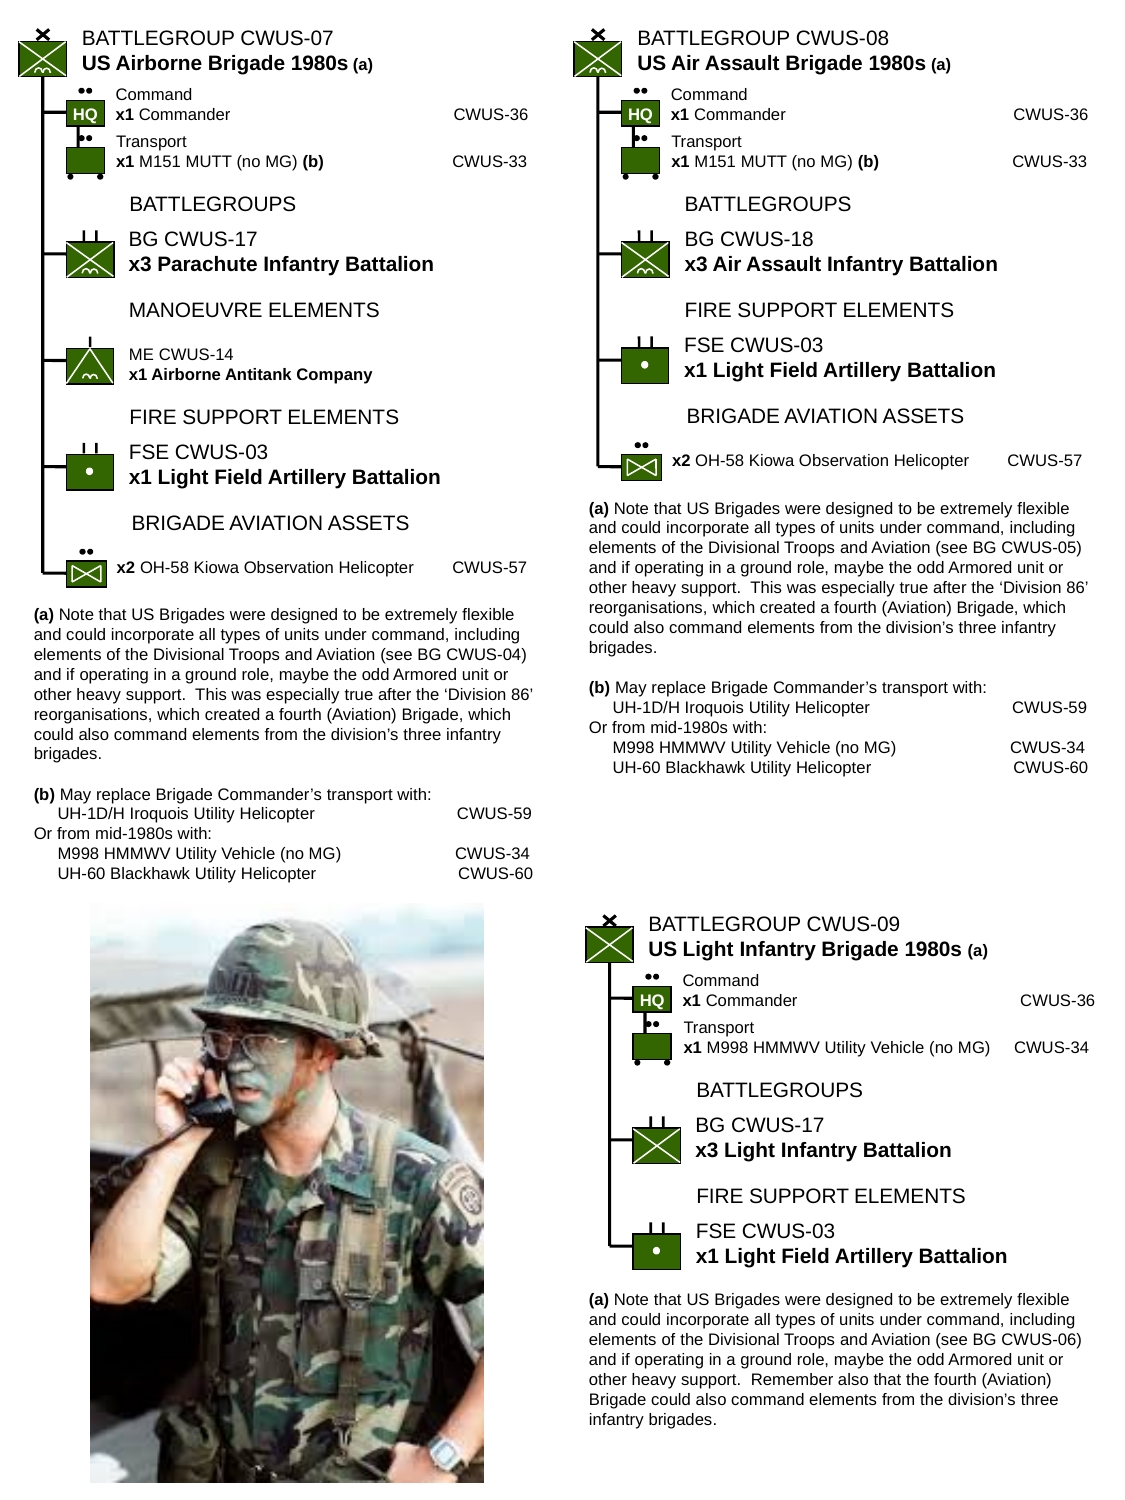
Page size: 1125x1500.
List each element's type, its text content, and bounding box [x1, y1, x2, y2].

text_box x2 OH-58 Kiowa Observation Helicopter CWUS-57 [101, 549, 543, 584]
text_box BATTLEGROUPS [669, 183, 867, 218]
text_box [633, 986, 672, 1013]
text_box Transport x1 M998 HMMWV Utility Vehicle (no MG) CWUS-34 [668, 1009, 1105, 1065]
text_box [83, 230, 97, 241]
text_box BG CWUS-18 x3 Air Assault Infantry Battalion [669, 218, 1013, 284]
text_box BATTLEGROUP CWUS-08 US Air Assault Brigade 1980s (a) [622, 17, 967, 83]
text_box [585, 927, 633, 963]
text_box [591, 29, 605, 40]
text_box BATTLEGROUPS [681, 1069, 878, 1104]
picture [90, 903, 484, 1483]
text_box (a) Note that US Brigades were designed to be extremely flexible and could incorporate all types of units under command, including elements of the Divisional Troops and Aviation (see BG CWUS-06) and if operating in a ground role, maybe the odd Armored unit or other heavy support. Remember also that the fourth (Aviation) Brigade could also command elements from the division’s three infantry brigades. [574, 1281, 1106, 1436]
text_box Command x1 Commander CWUS-36 [100, 76, 544, 132]
text_box MANOEUVRE ELEMENTS [114, 289, 395, 329]
text_box BATTLEGROUP CWUS-07 US Airborne Brigade 1980s (a) [67, 17, 389, 83]
text_box (a) Note that US Brigades were designed to be extremely flexible and could incorporate all types of units under command, including elements of the Divisional Troops and Aviation (see BG CWUS-05) and if operating in a ground role, maybe the odd Armored unit or other heavy support. This was especially true after the ‘Division 86’ reorganisations, which created a fourth (Aviation) Brigade, which could also command elements from the division’s three infantry brigades. (b) May replace Brigade Commander’s transport with: UH-1D/H Iroquois Utility Helicopter CWUS-59 Or from mid-1980s with: M998 HMMWV Utility Vehicle (no MG) CWUS-34 UH-60 Blackhawk Utility Helicopter CWUS-60 [574, 490, 1106, 785]
text_box FIRE SUPPORT ELEMENTS [669, 289, 970, 324]
text_box BATTLEGROUPS [114, 183, 312, 218]
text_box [18, 41, 67, 77]
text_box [66, 454, 114, 491]
text_box Command x1 Commander CWUS-36 [667, 962, 1111, 1018]
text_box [638, 336, 652, 347]
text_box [621, 348, 669, 384]
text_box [66, 348, 114, 384]
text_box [634, 88, 647, 93]
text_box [66, 100, 105, 127]
text_box FSE CWUS-03 x1 Light Field Artillery Battalion [681, 1210, 1023, 1276]
text_box Transport x1 M151 MUTT (no MG) (b) CWUS-33 [656, 123, 1102, 179]
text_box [80, 549, 93, 554]
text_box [650, 1116, 664, 1127]
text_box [633, 1033, 672, 1065]
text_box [633, 1128, 681, 1164]
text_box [634, 135, 647, 141]
text_box ME CWUS-14 x1 Airborne Antitank Company [114, 336, 388, 392]
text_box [650, 1222, 664, 1233]
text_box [646, 1021, 659, 1027]
text_box FIRE SUPPORT ELEMENTS [681, 1175, 981, 1210]
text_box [83, 442, 97, 454]
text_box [79, 88, 92, 93]
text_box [635, 442, 648, 448]
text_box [66, 242, 114, 278]
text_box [66, 147, 105, 179]
text_box FSE CWUS-03 x1 Light Field Artillery Battalion [114, 431, 456, 496]
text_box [621, 242, 670, 278]
text_box FIRE SUPPORT ELEMENTS [114, 395, 414, 431]
text_box x2 OH-58 Kiowa Observation Helicopter CWUS-57 [657, 442, 1098, 478]
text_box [633, 1234, 681, 1270]
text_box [621, 100, 660, 127]
text_box Command x1 Commander CWUS-36 [656, 76, 1104, 132]
text_box BG CWUS-17 x3 Parachute Infantry Battalion [113, 218, 450, 284]
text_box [621, 147, 660, 179]
text_box BATTLEGROUP CWUS-09 US Light Infantry Brigade 1980s (a) [633, 903, 1003, 969]
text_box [603, 915, 616, 926]
text_box BG CWUS-17 x3 Light Infantry Battalion [680, 1104, 967, 1170]
text_box BRIGADE AVIATION ASSETS [671, 395, 980, 436]
text_box BRIGADE AVIATION ASSETS [116, 502, 425, 542]
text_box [79, 135, 92, 141]
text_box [36, 29, 50, 40]
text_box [638, 230, 652, 241]
text_box (a) Note that US Brigades were designed to be extremely flexible and could incorporate all types of units under command, including elements of the Divisional Troops and Aviation (see BG CWUS-04) and if operating in a ground role, maybe the odd Armored unit or other heavy support. This was especially true after the ‘Division 86’ reorganisations, which created a fourth (Aviation) Brigade, which could also command elements from the division’s three infantry brigades. (b) May replace Brigade Commander’s transport with: UH-1D/H Iroquois Utility Helicopter CWUS-59 Or from mid-1980s with: M998 HMMWV Utility Vehicle (no MG) CWUS-34 UH-60 Blackhawk Utility Helicopter CWUS-60 [19, 596, 551, 891]
text_box FSE CWUS-03 x1 Light Field Artillery Battalion [669, 324, 1012, 390]
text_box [621, 454, 662, 481]
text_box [66, 561, 107, 588]
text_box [574, 41, 622, 77]
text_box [646, 974, 659, 979]
text_box Transport x1 M151 MUTT (no MG) (b) CWUS-33 [101, 123, 543, 179]
